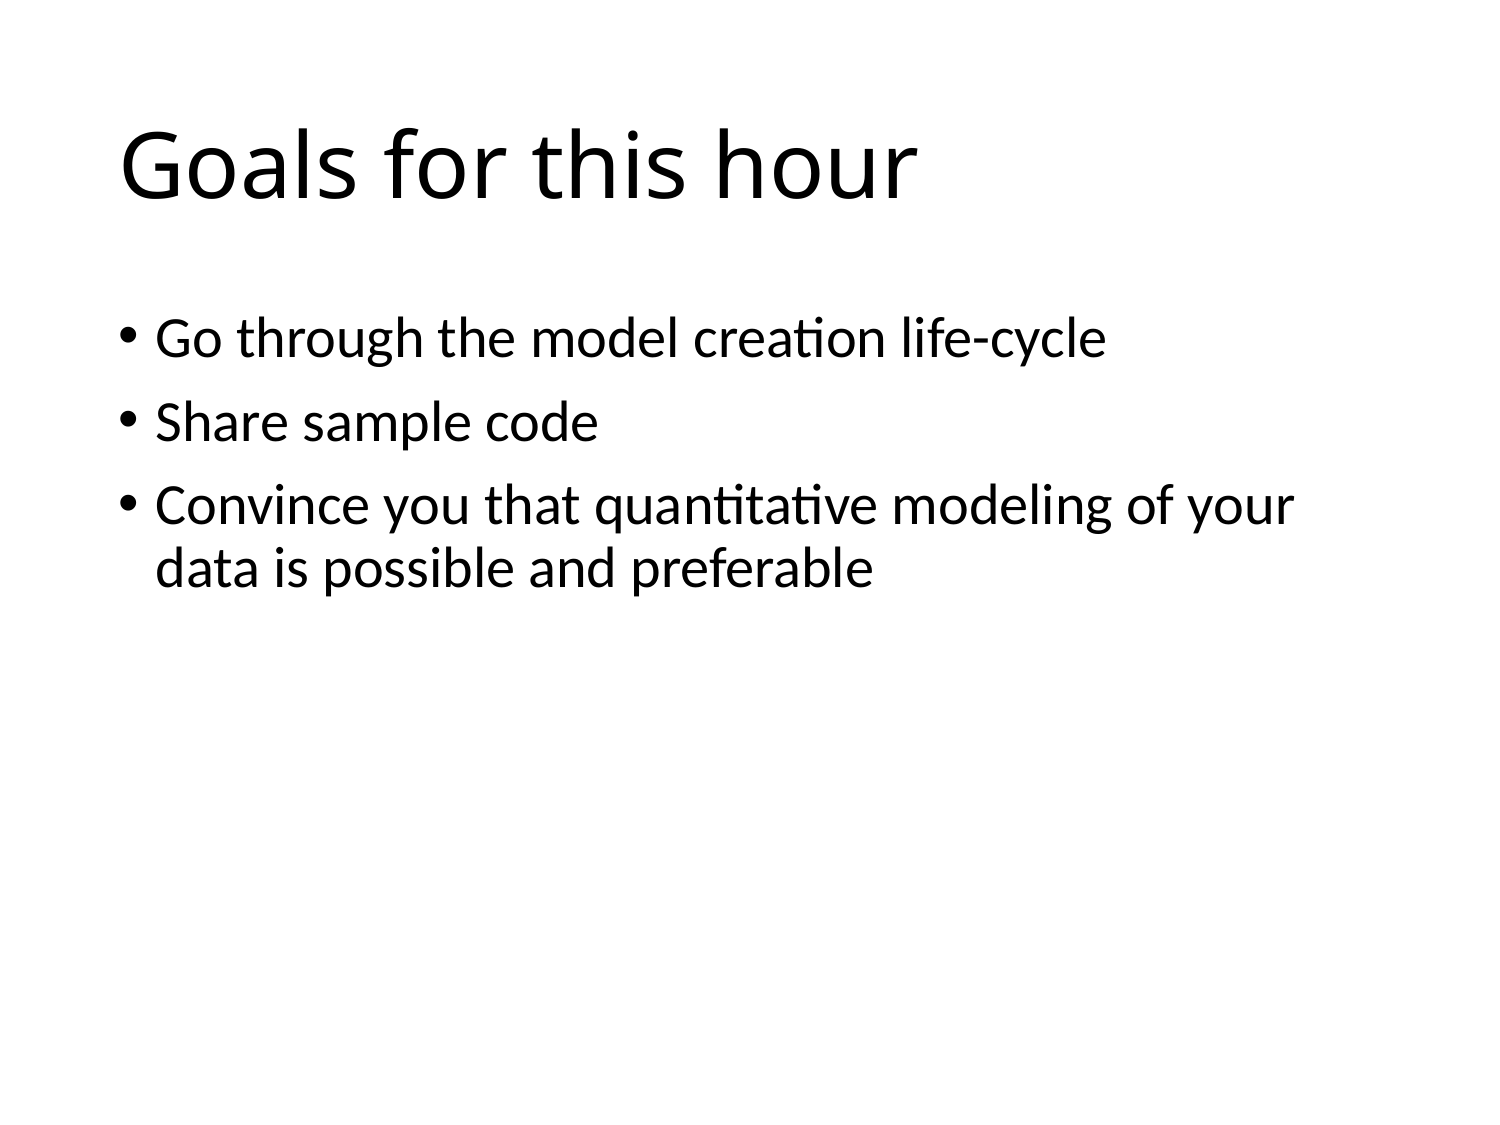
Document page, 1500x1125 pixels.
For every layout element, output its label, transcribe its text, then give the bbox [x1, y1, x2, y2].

title Goals for this hour [103, 59, 1397, 278]
list Go through the model creation life-cycle Share sample code Convince you that quantitative modeling of your data is possible and preferable [103, 299, 1397, 1014]
